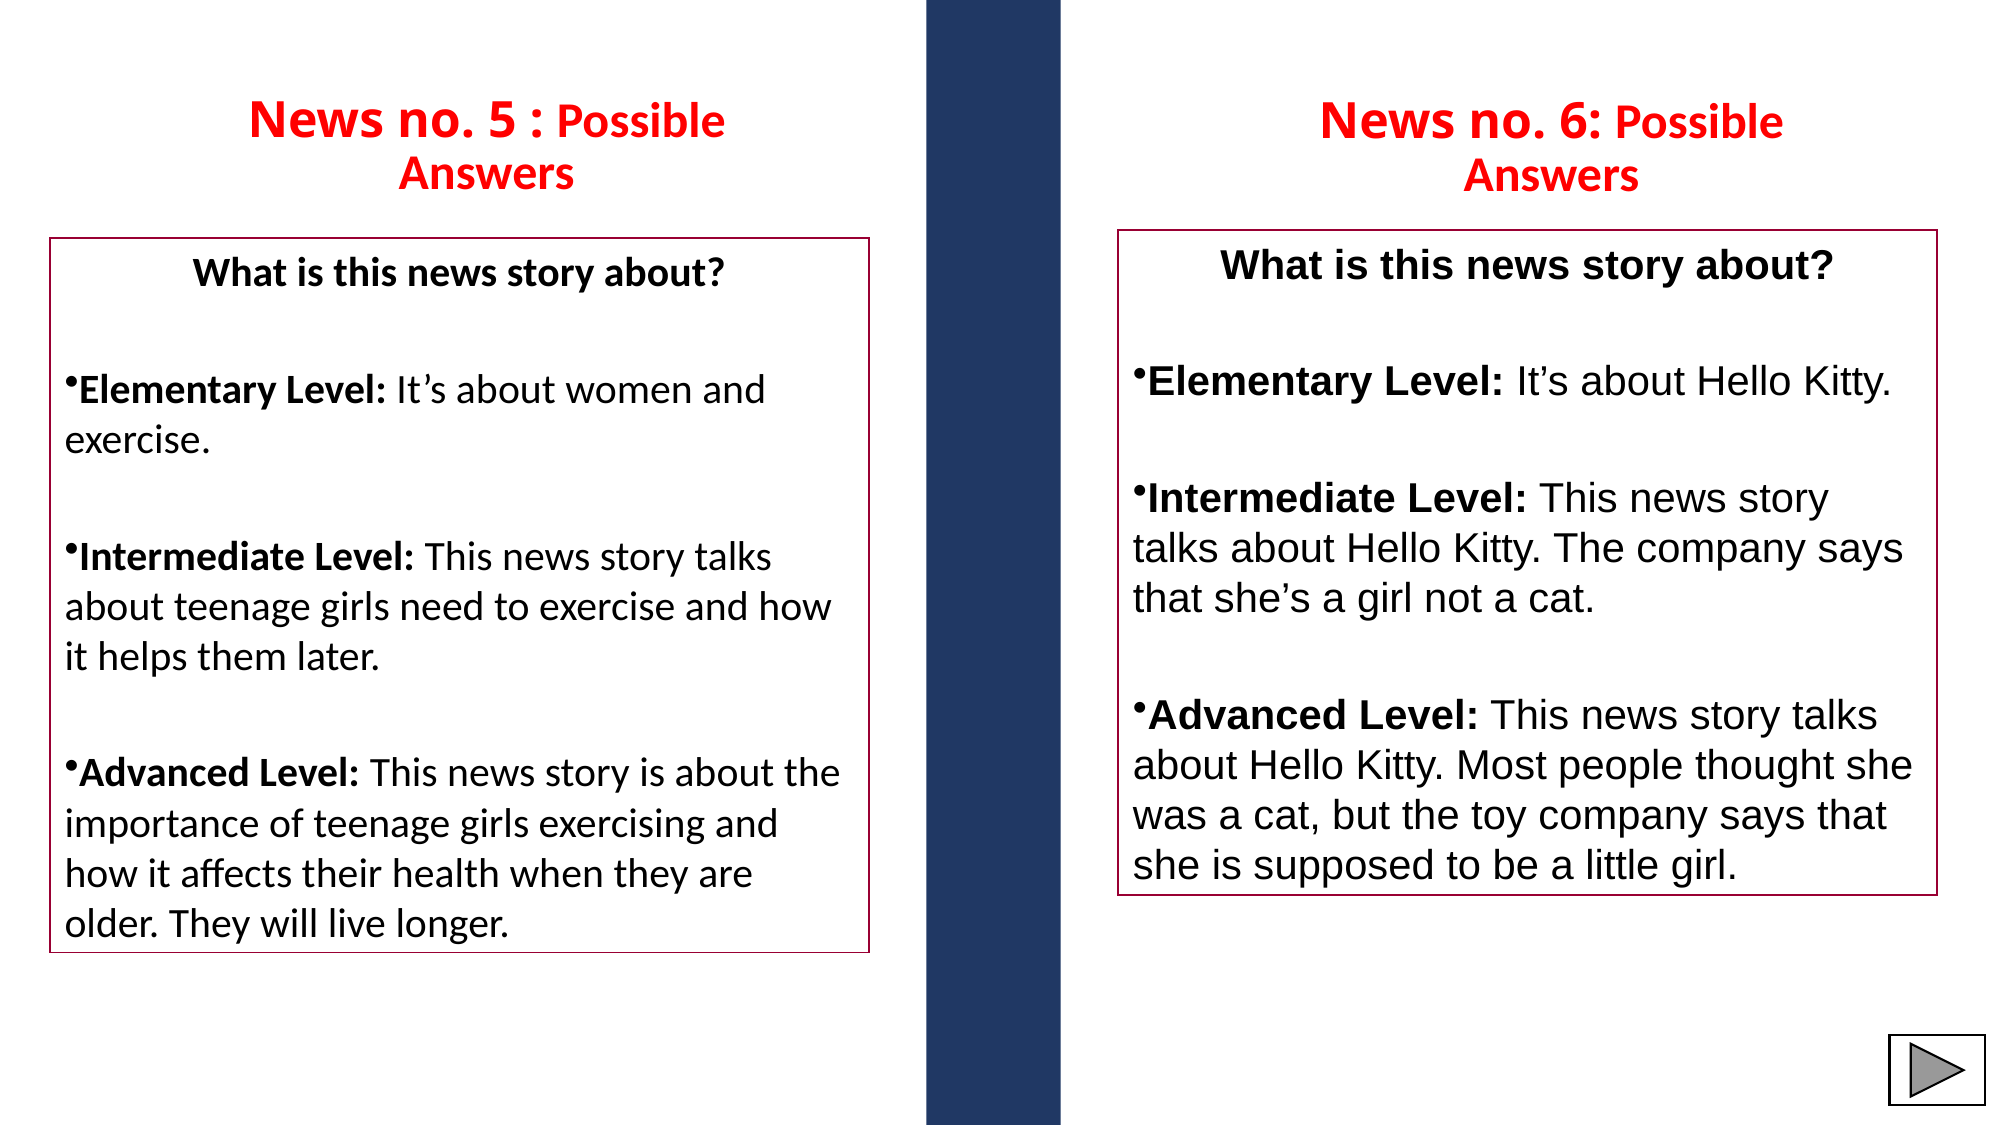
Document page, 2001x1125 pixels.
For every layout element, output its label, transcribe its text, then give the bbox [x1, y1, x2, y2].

text_box [1888, 1034, 1986, 1106]
text_box What is this news story about? Elementary Level: It’s about women and exercise. Intermediate Level: This news story talks about teenage girls need to exercise and how it helps them later. Advanced Level: This news story is about the importance of teenage girls exercising and how it affects their health when they are older. They will live longer. [49, 237, 869, 953]
table_header News no. 6: Possible Answers [1214, 78, 1889, 230]
table_header News no. 5 : Possible Answers [149, 76, 825, 237]
text_box [925, 0, 1062, 1125]
text_box What is this news story about? Elementary Level: It’s about Hello Kitty. Intermediate Level: This news story talks about Hello Kitty. The company says that she’s a girl not a cat. Advanced Level: This news story talks about Hello Kitty. Most people thought she was a cat, but the toy company says that she is supposed to be a little girl. [1118, 230, 1938, 895]
